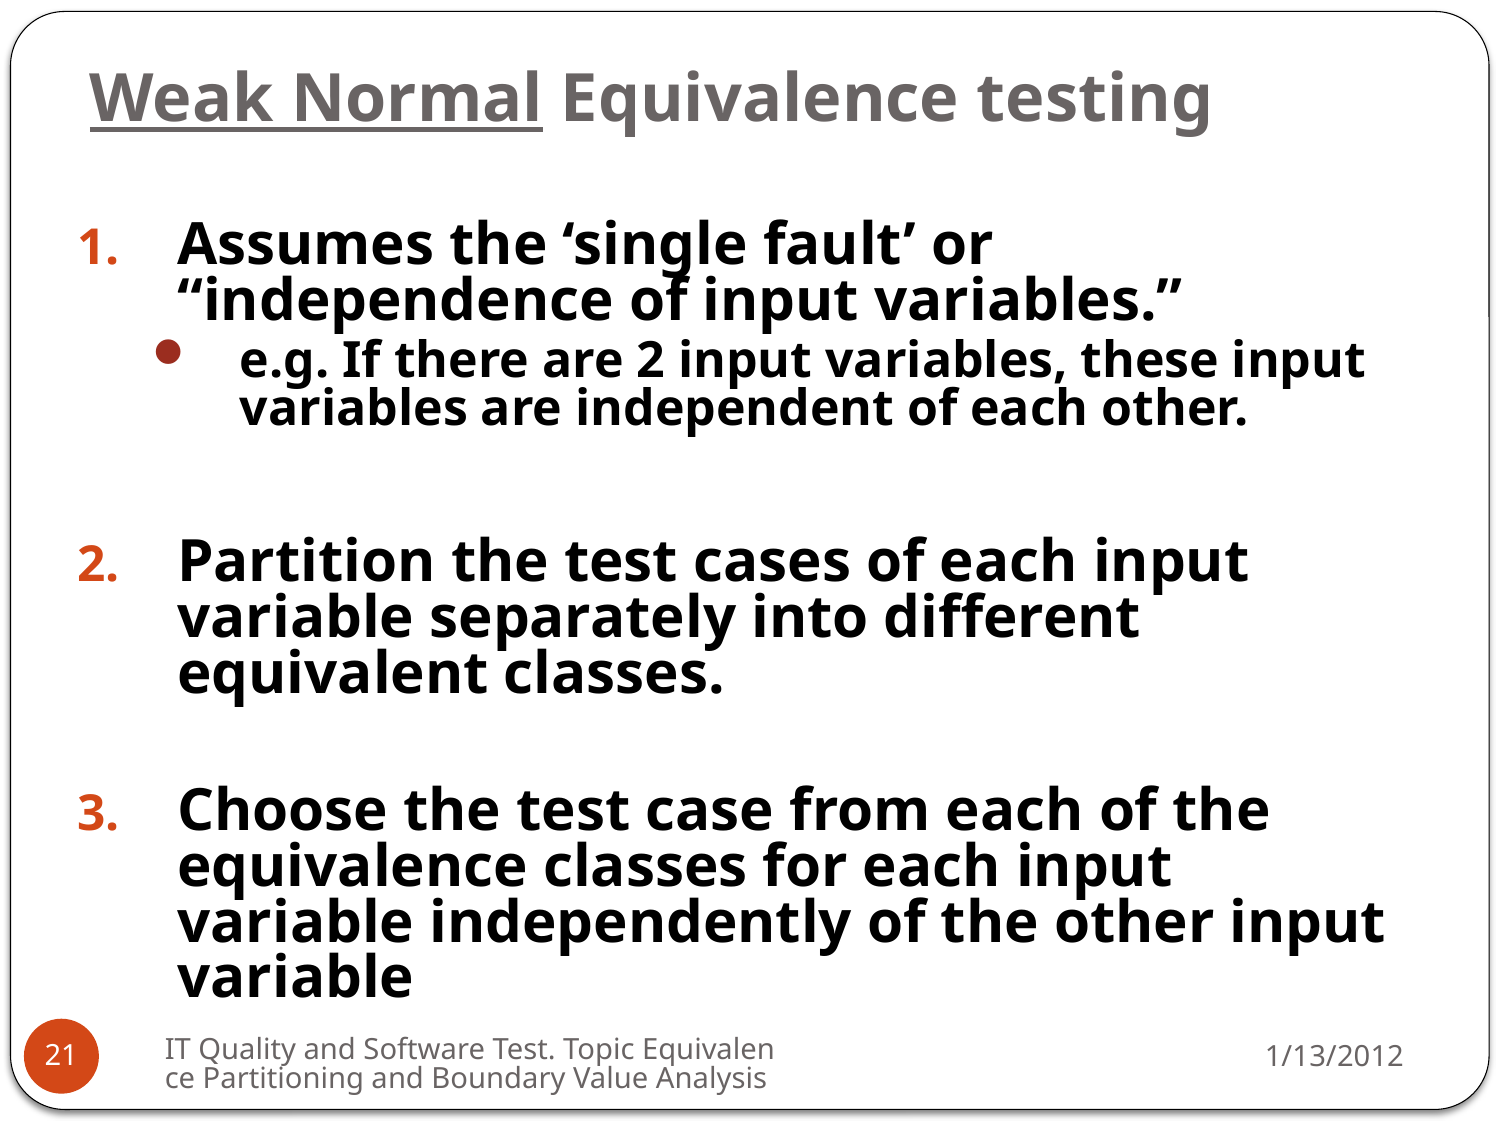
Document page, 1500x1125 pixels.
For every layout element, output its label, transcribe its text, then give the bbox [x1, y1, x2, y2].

slide_number 21 [23, 1018, 99, 1094]
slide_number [1012, 1015, 1419, 1094]
title Weak Normal Equivalence testing [75, 24, 1425, 150]
list Assumes the ‘single fault’ or “independence of input variables.” e.g. If there are 2 input variables, these input variables are independent of each other. Partition the test cases of each input variable separately into different equivalent classes. Choose the test case from each of the equivalence classes for each input variable independently of the other input variable [62, 212, 1425, 963]
footer IT Quality and Software Test. Topic Equivalence Partitioning and Boundary Value Analysis [150, 1012, 800, 1088]
